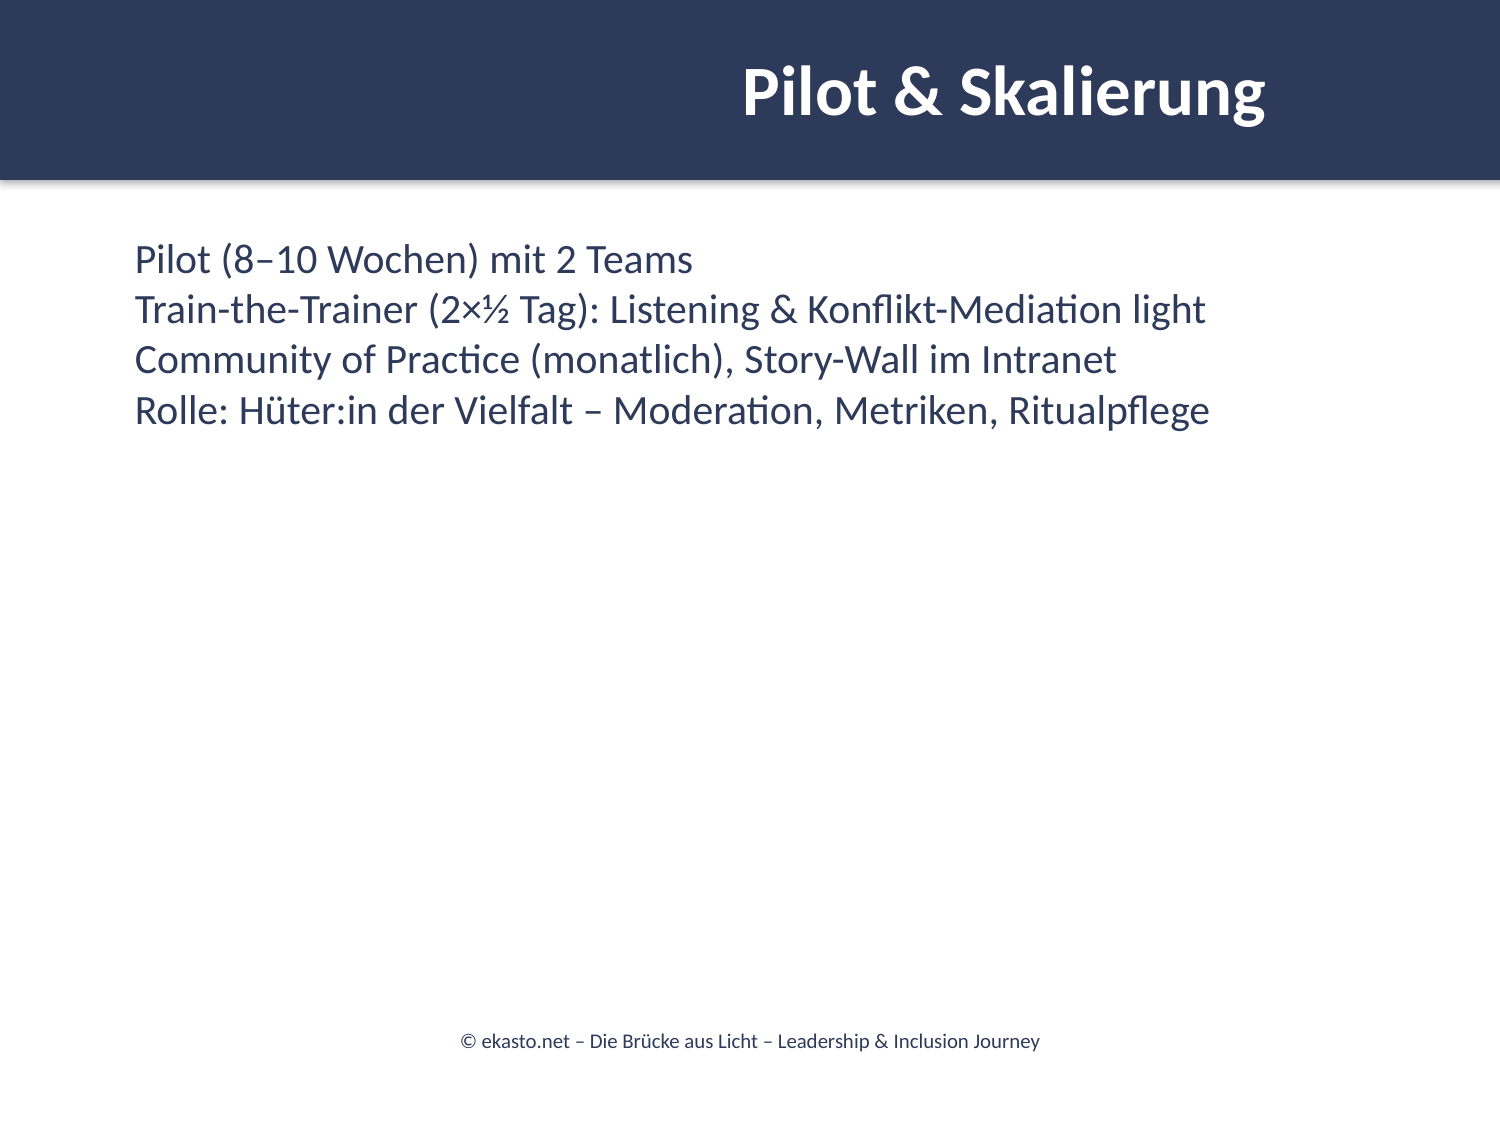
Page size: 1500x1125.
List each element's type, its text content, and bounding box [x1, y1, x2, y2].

text_box Pilot & Skalierung [728, 37, 1282, 138]
text_box [0, 0, 1500, 181]
text_box Pilot (8–10 Wochen) mit 2 Teams Train-the-Trainer (2×½ Tag): Listening & Konflikt-Mediation light Community of Practice (monatlich), Story-Wall im Intranet Rolle: Hüter:in der Vielfalt – Moderation, Metriken, Ritualpflege [119, 224, 1500, 440]
text_box © ekasto.net – Die Brücke aus Licht – Leadership & Inclusion Journey [444, 1020, 1056, 1060]
